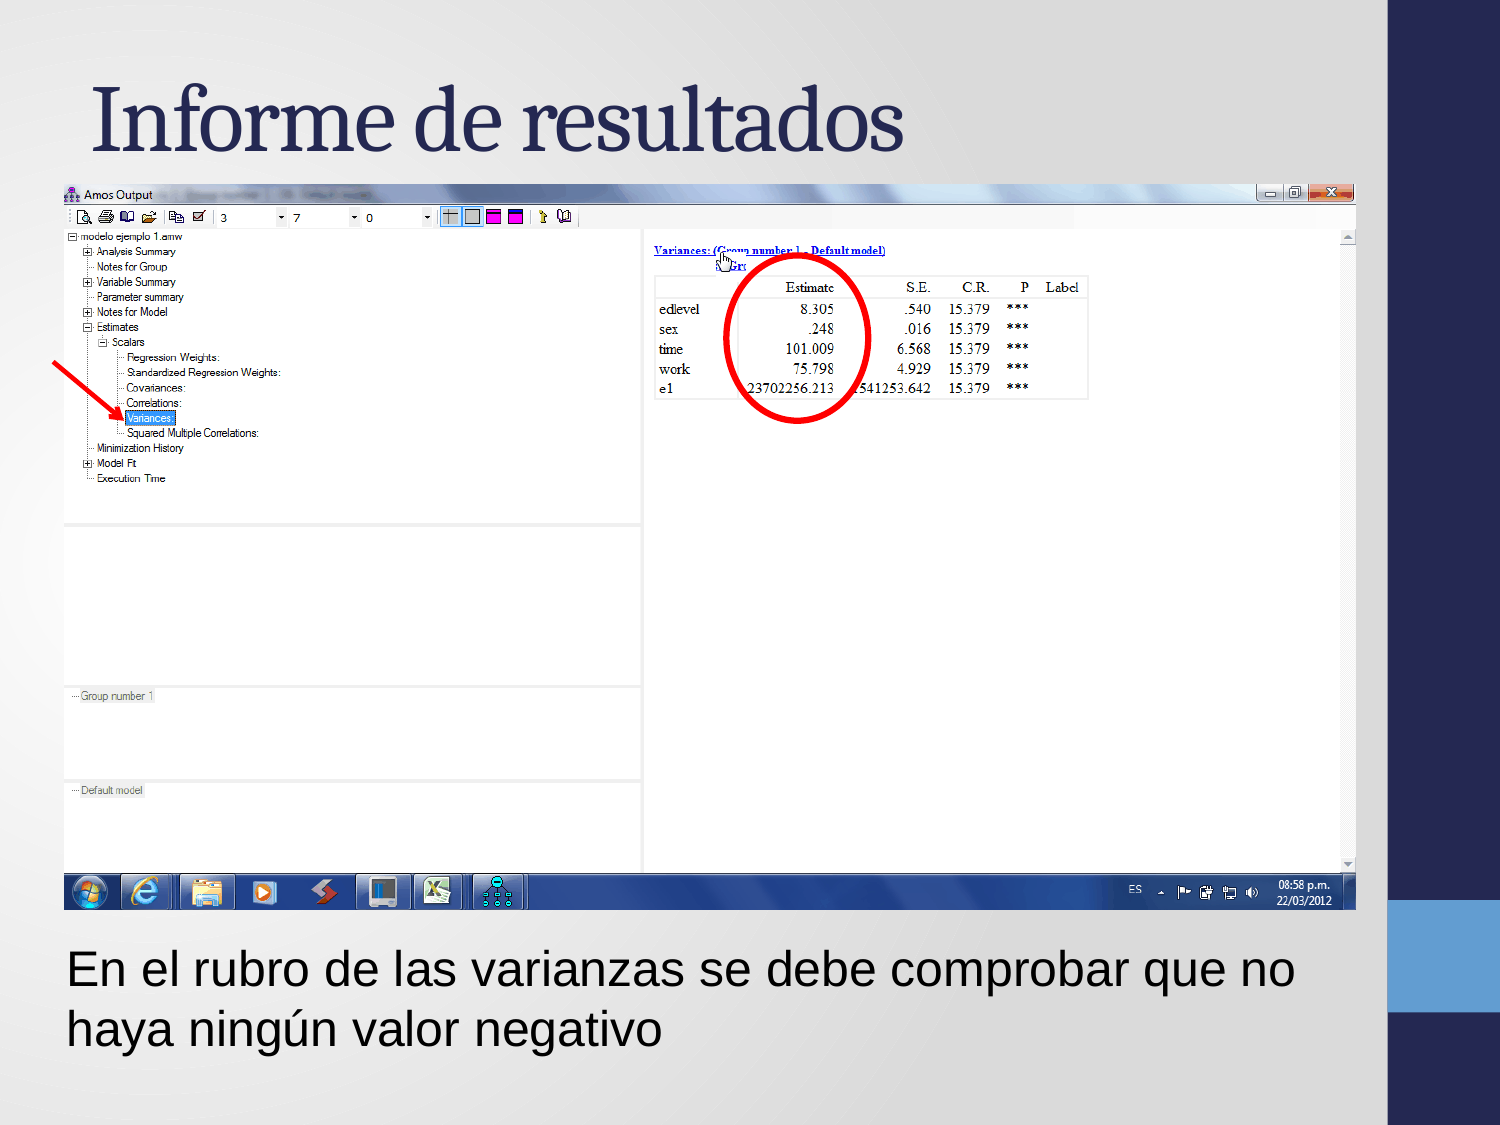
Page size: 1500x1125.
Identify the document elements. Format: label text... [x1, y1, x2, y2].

text_box En el rubro de las varianzas se debe comprobar que no haya ningún valor negativo [51, 928, 1424, 1064]
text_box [52, 361, 125, 422]
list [64, 184, 1356, 911]
title Informe de resultados [75, 19, 1425, 207]
